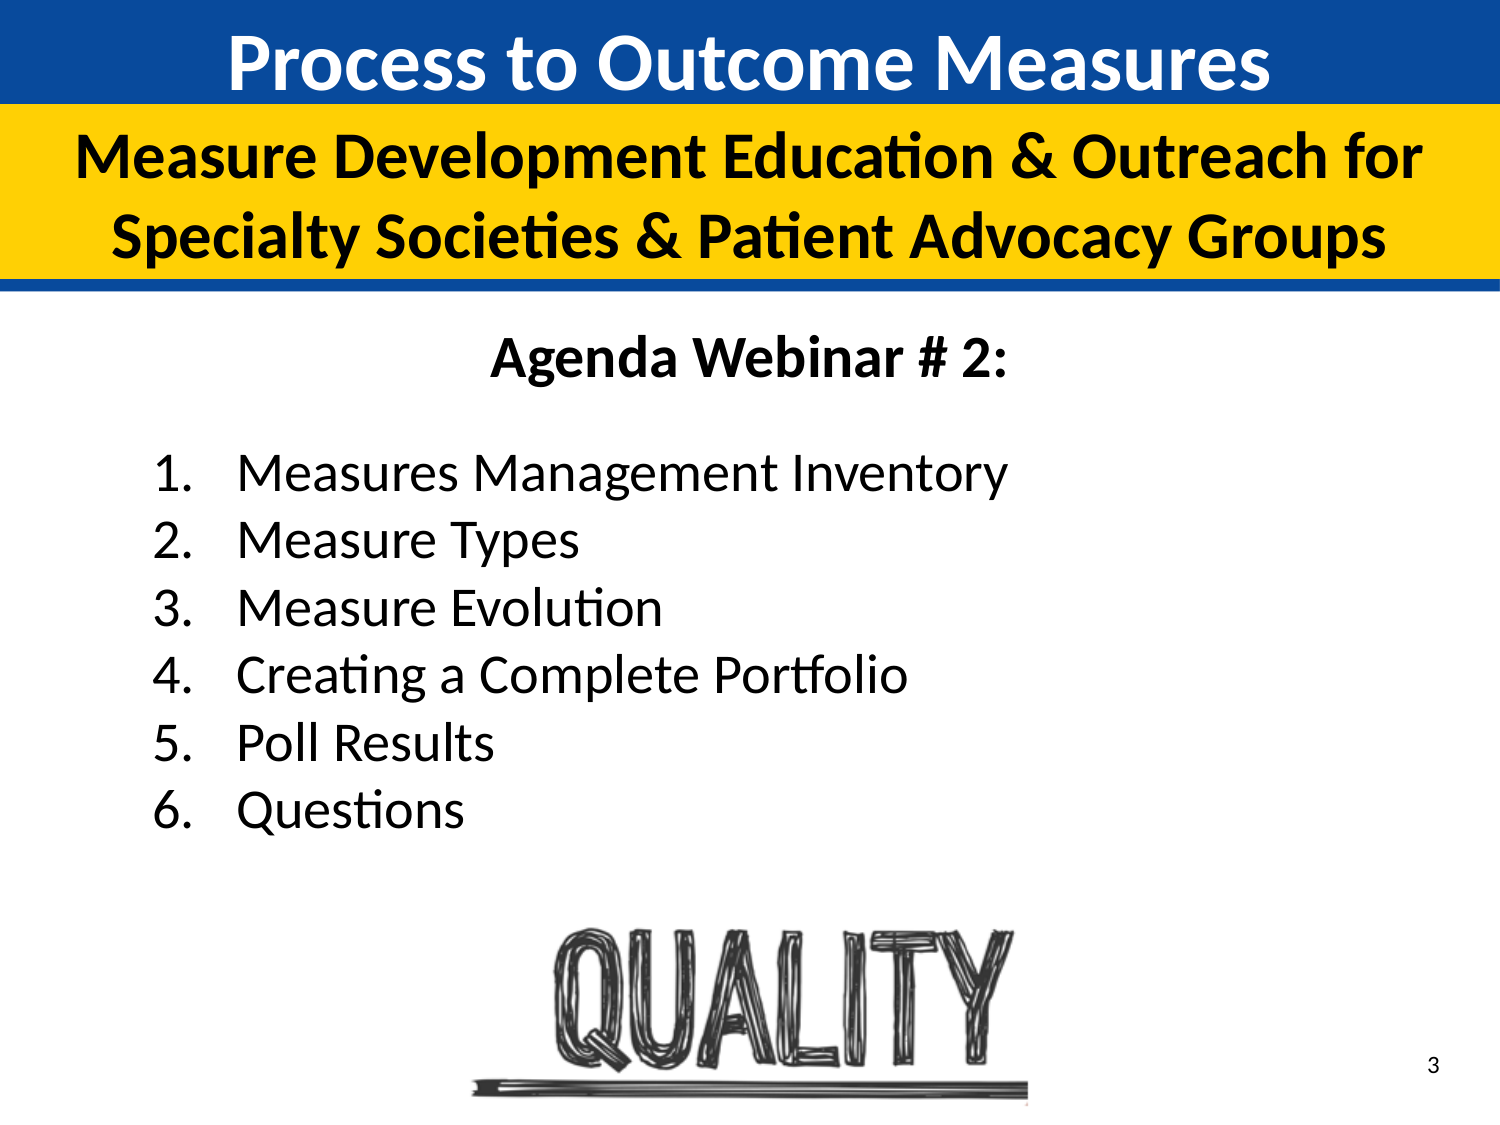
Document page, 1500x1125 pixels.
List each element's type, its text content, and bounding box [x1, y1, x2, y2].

text_box Measures Management Inventory Measure Types Measure Evolution Creating a Complete Portfolio Poll Results Questions [137, 427, 1363, 915]
text_box Agenda Webinar # 2: [74, 309, 1425, 398]
title Process to Outcome Measures [0, 0, 1500, 104]
text_box Measure Development Education & Outreach for Specialty Societies & Patient Advocacy Groups [0, 117, 1500, 279]
picture [453, 891, 1047, 1125]
